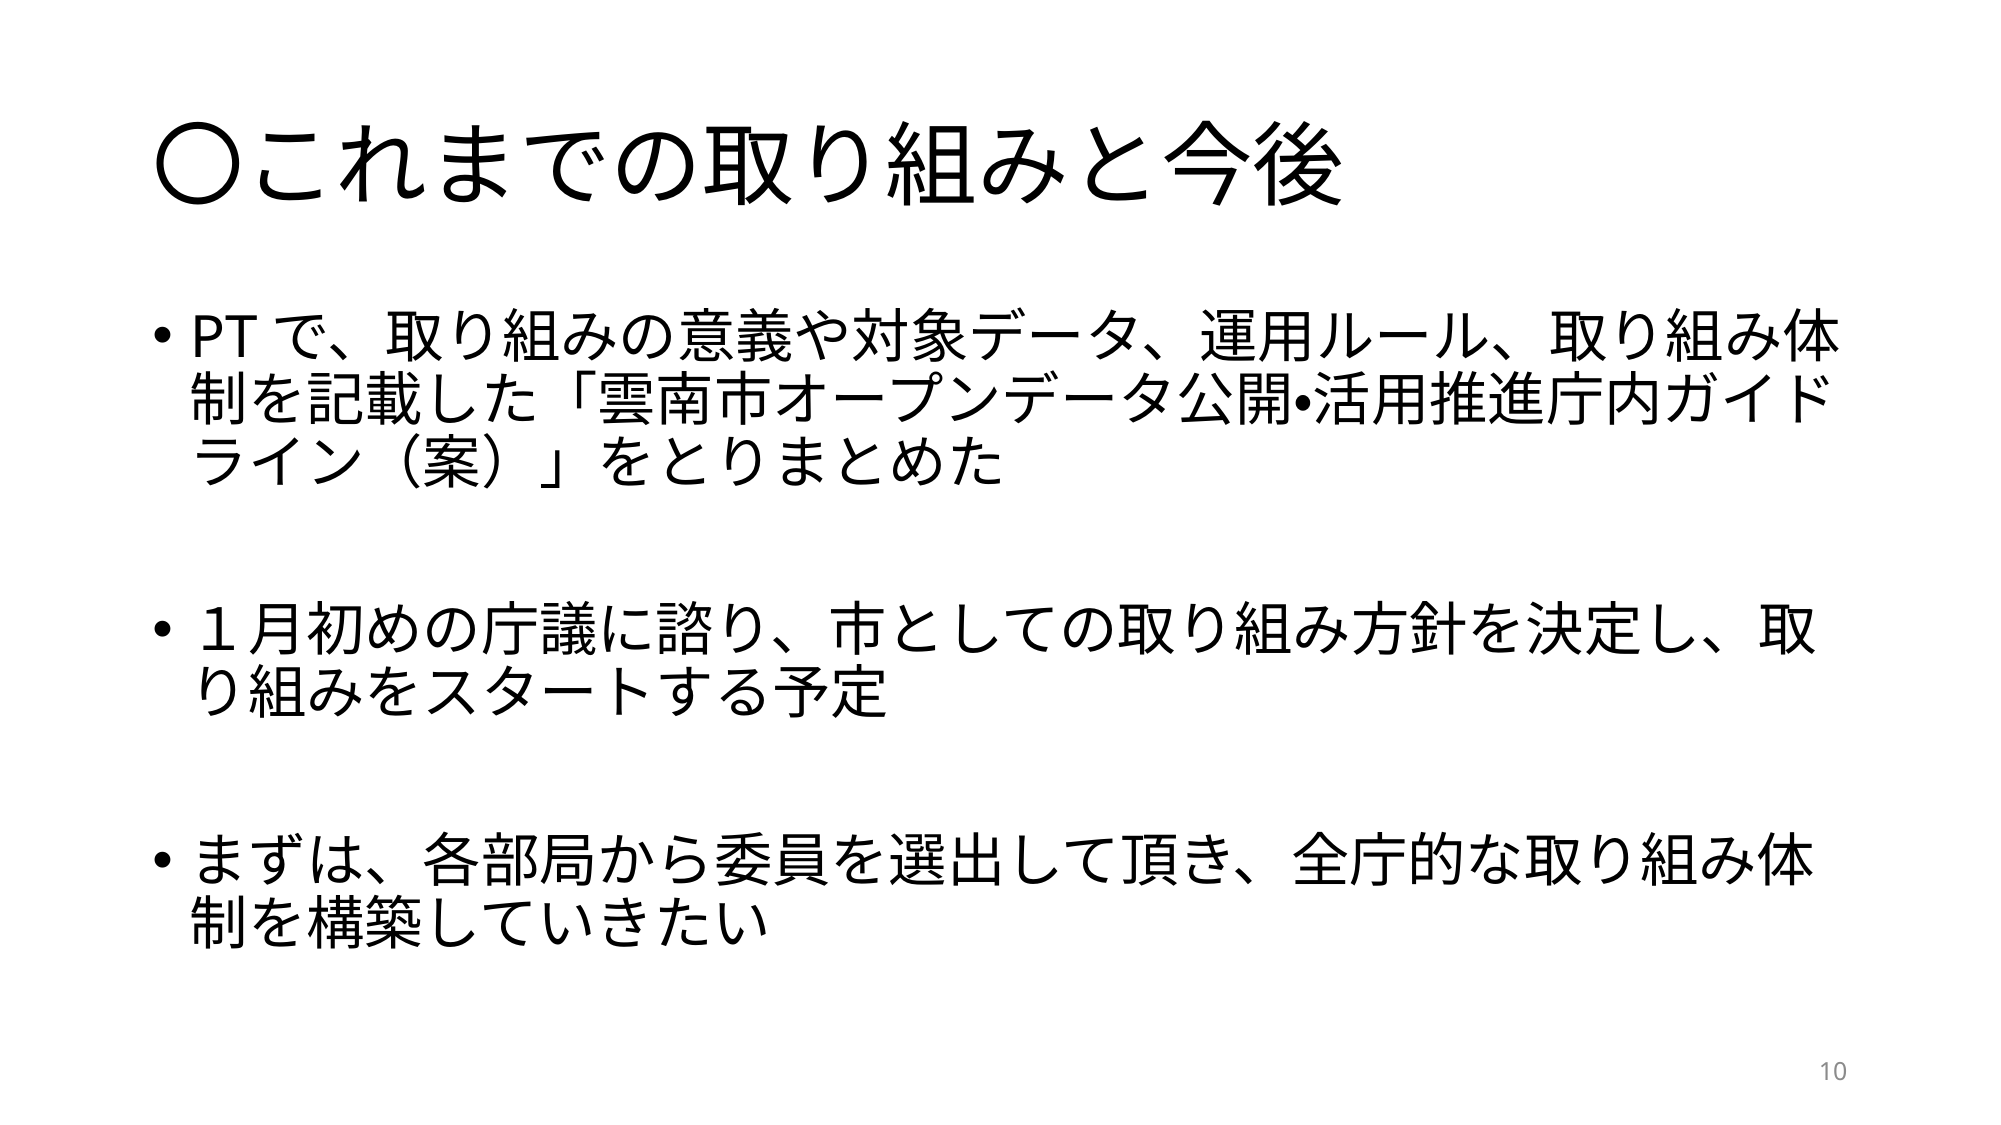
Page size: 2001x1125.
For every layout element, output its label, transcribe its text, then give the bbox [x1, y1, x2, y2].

slide_number 10 [1412, 1042, 1863, 1103]
title 〇これまでの取り組みと今後 [137, 59, 1863, 278]
list PTで、取り組みの意義や対象データ、運用ルール、取り組み体制を記載した「雲南市オープンデータ公開・活用推進庁内ガイドライン（案）」をとりまとめた １月初めの庁議に諮り、市としての取り組み方針を決定し、取り組みをスタートする予定 まずは、各部局から委員を選出して頂き、全庁的な取り組み体制を構築していきたい [137, 299, 1863, 1014]
